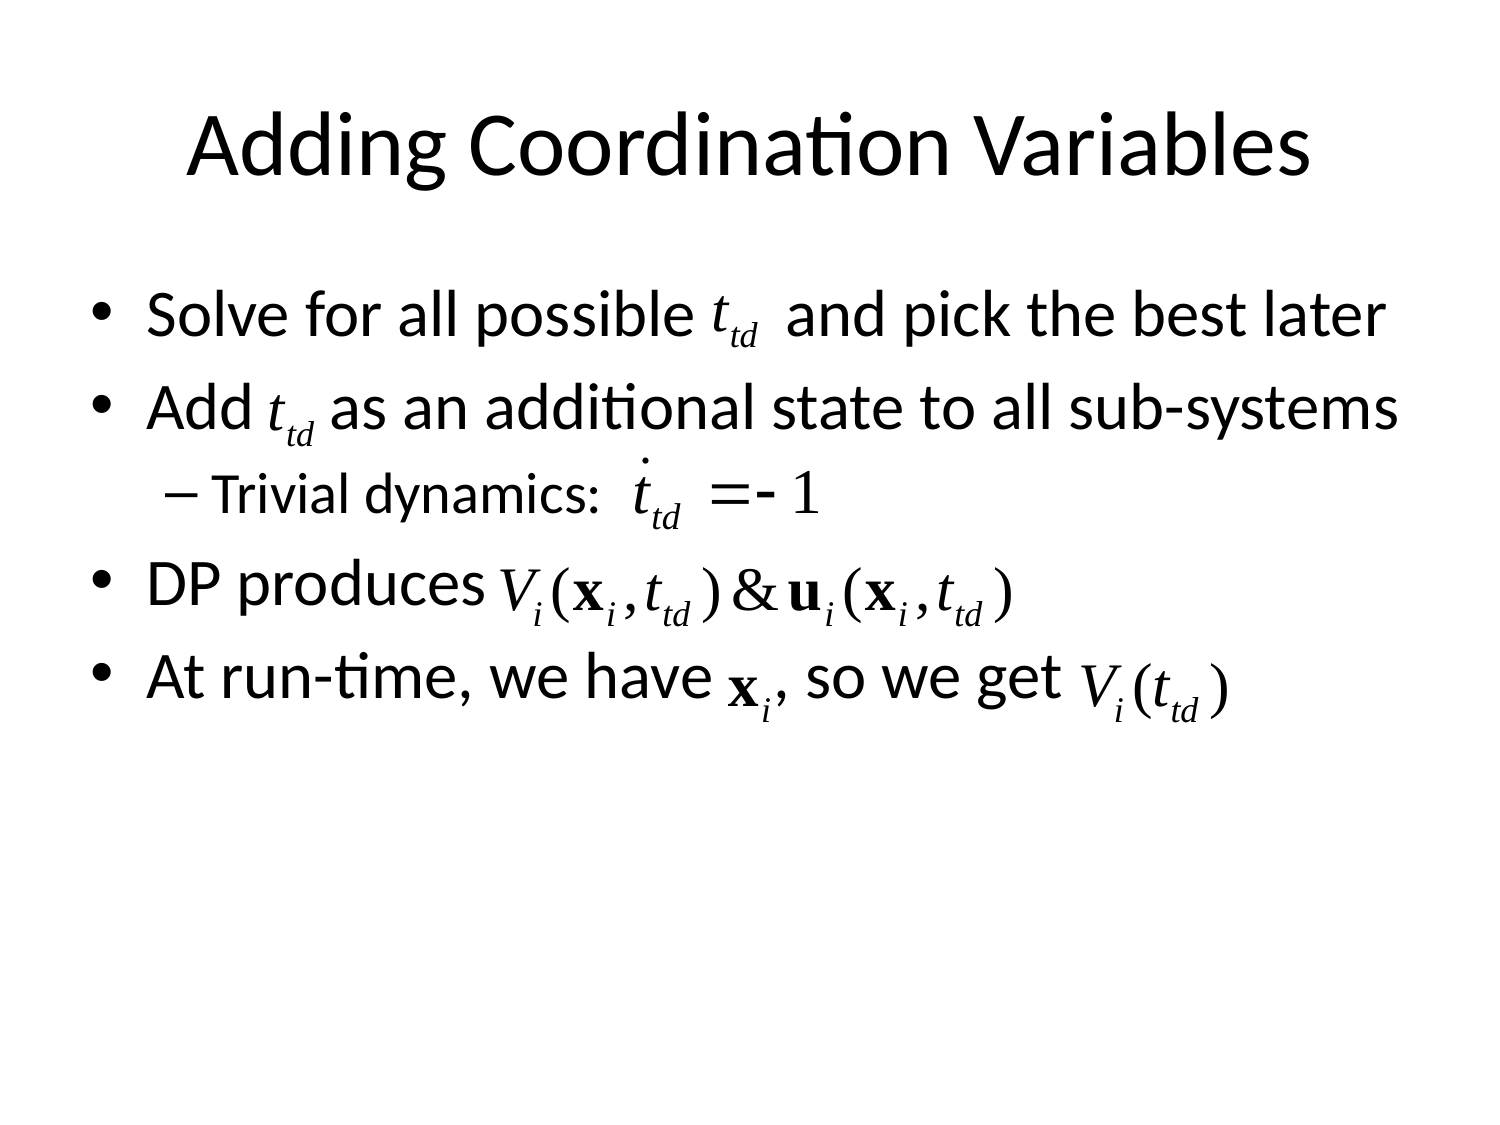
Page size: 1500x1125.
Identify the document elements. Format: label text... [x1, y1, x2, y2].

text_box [1074, 644, 1240, 738]
title Adding Coordination Variables [75, 45, 1425, 233]
list Solve for all possible and pick the best later Add as an additional state to all sub-systems Trivial dynamics: DP produces At run-time, we have , so we get [75, 262, 1500, 1005]
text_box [704, 269, 772, 363]
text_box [624, 449, 828, 546]
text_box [718, 644, 786, 738]
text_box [260, 368, 328, 462]
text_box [493, 548, 1024, 642]
